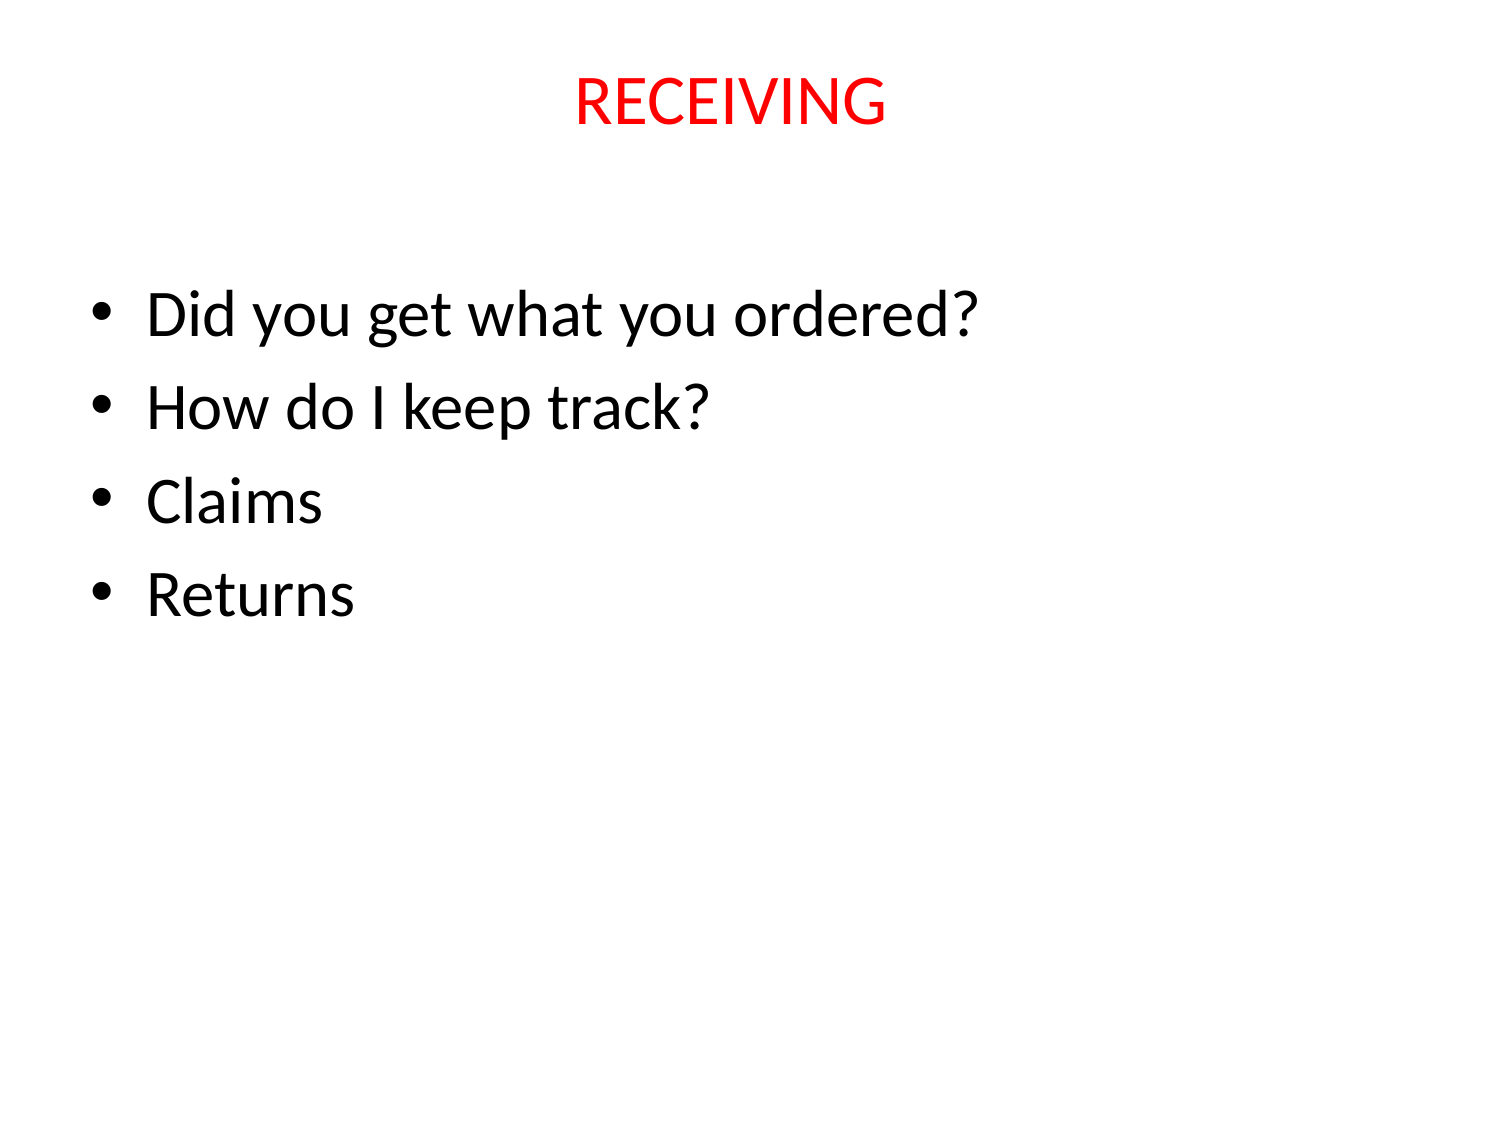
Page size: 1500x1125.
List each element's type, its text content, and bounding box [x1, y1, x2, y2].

list Did you get what you ordered? How do I keep track? Claims Returns [75, 262, 1425, 1005]
title RECEIVING [75, 45, 1425, 233]
